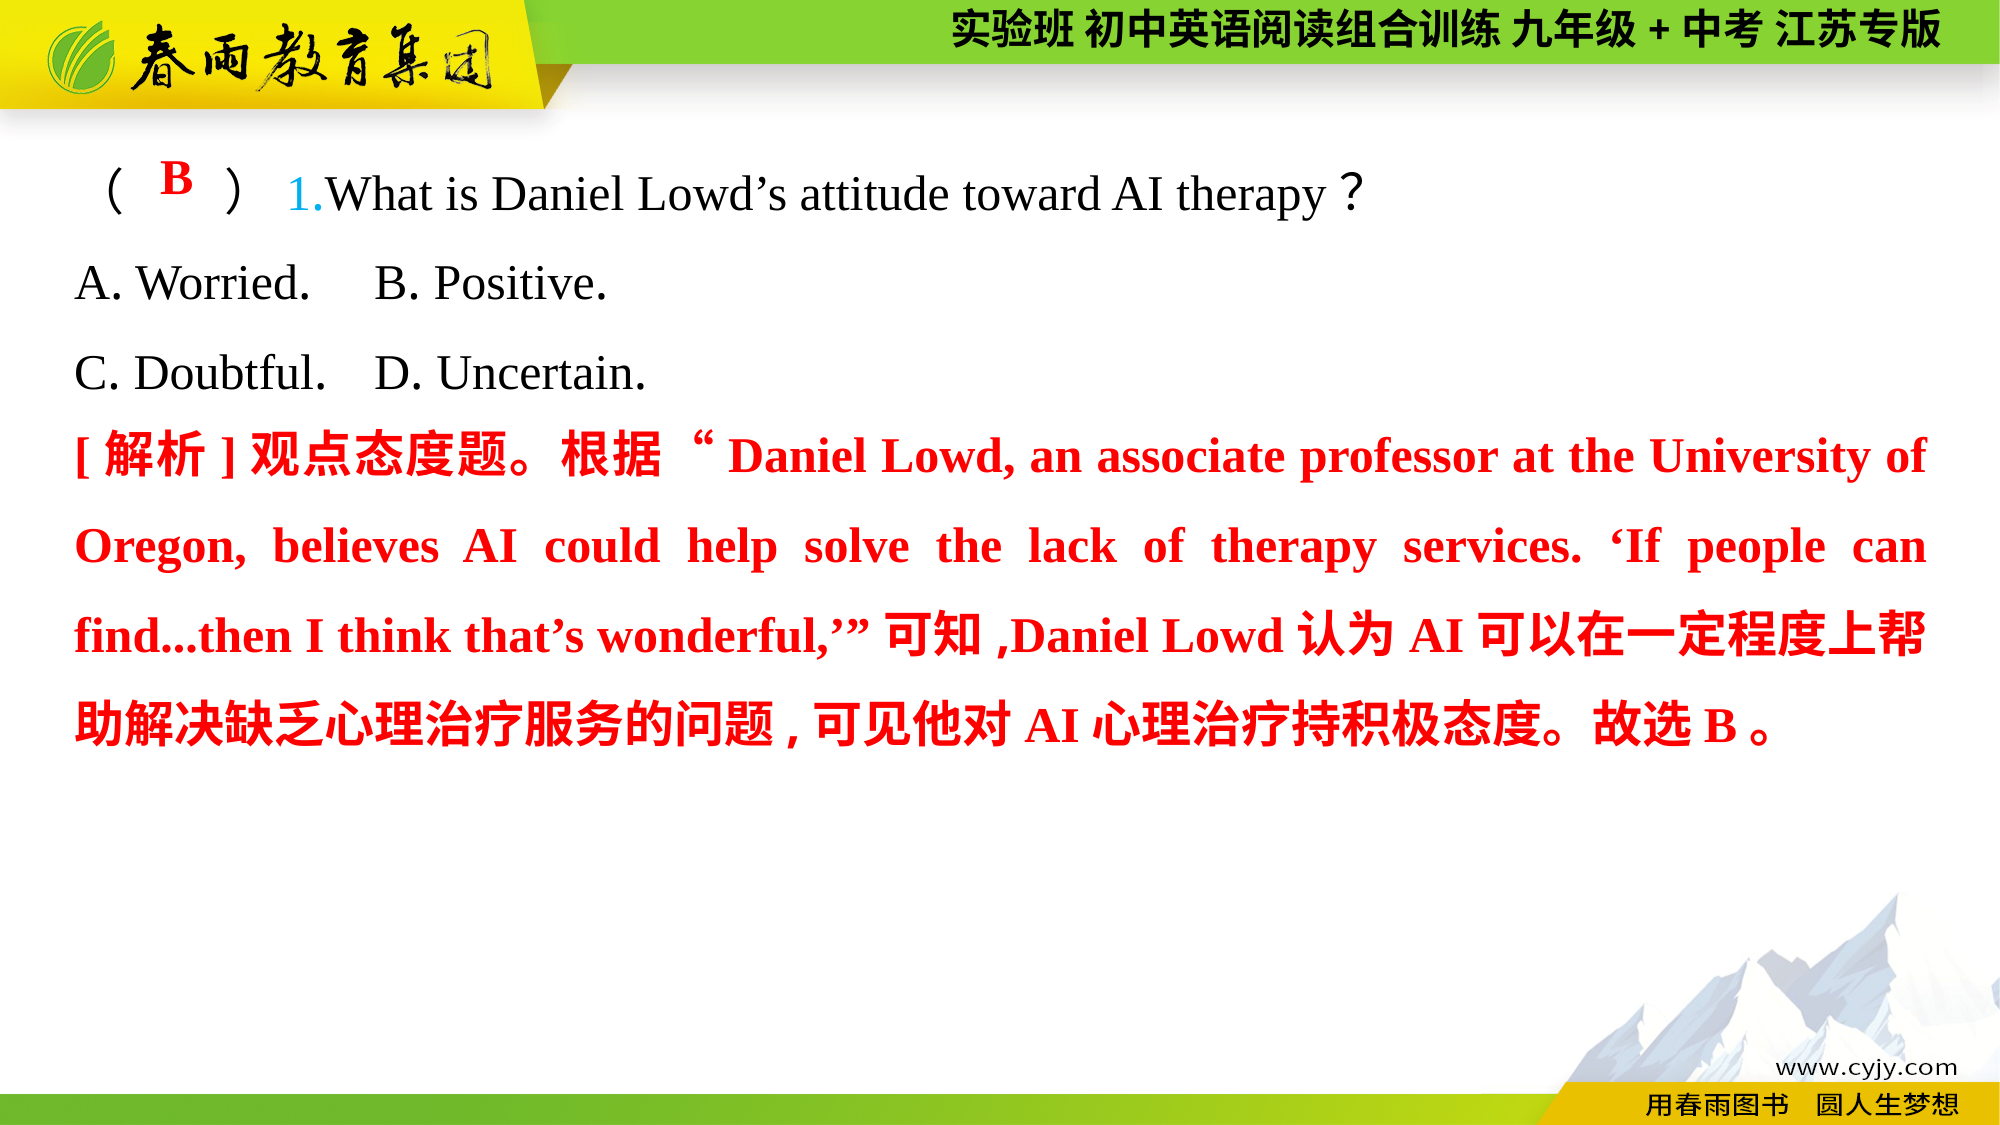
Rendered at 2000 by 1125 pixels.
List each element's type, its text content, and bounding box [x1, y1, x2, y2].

list （ ）1.What is Daniel Lowd’s attitude toward AI therapy？ A. Worried. B. Positive. C. Doubtful. D. Uncertain. [59, 122, 1944, 385]
text_box B [145, 137, 209, 213]
picture [0, 0, 2000, 1125]
text_box [解析]观点态度题。根据“Daniel Lowd, an associate professor at the University of Oregon, believes AI could help solve the lack of therapy services. ‘If people can find...then I think that’s wonderful,’”可知,Daniel Lowd认为AI可以在一定程度上帮助解决缺乏心理治疗服务的问题,可见他对AI心理治疗持积极态度。故选B。 [59, 385, 1944, 761]
